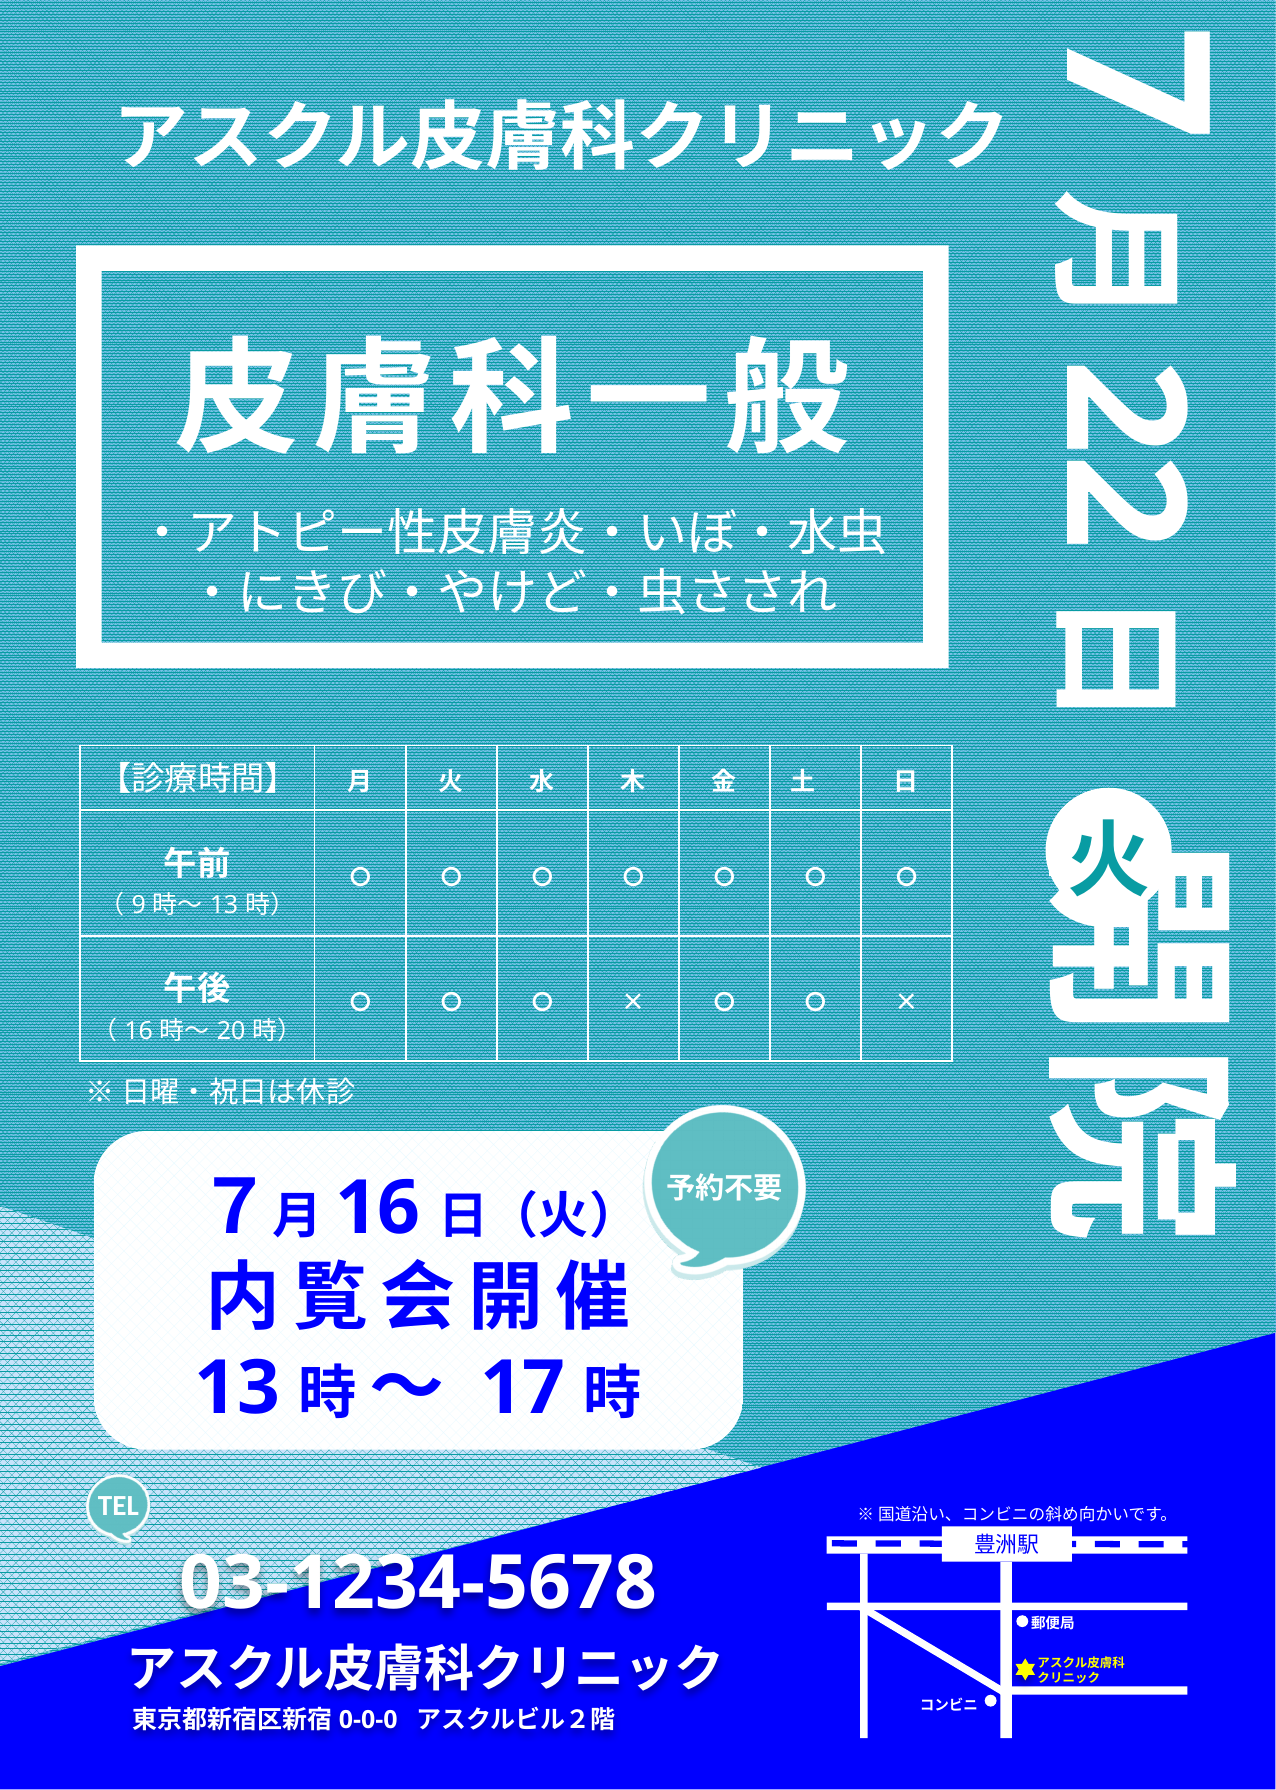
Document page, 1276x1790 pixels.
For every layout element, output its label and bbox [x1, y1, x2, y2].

text_box [826, 1526, 1193, 1739]
text_box [0, 0, 1276, 1790]
text_box [82, 1474, 155, 1546]
text_box [635, 1104, 802, 1285]
